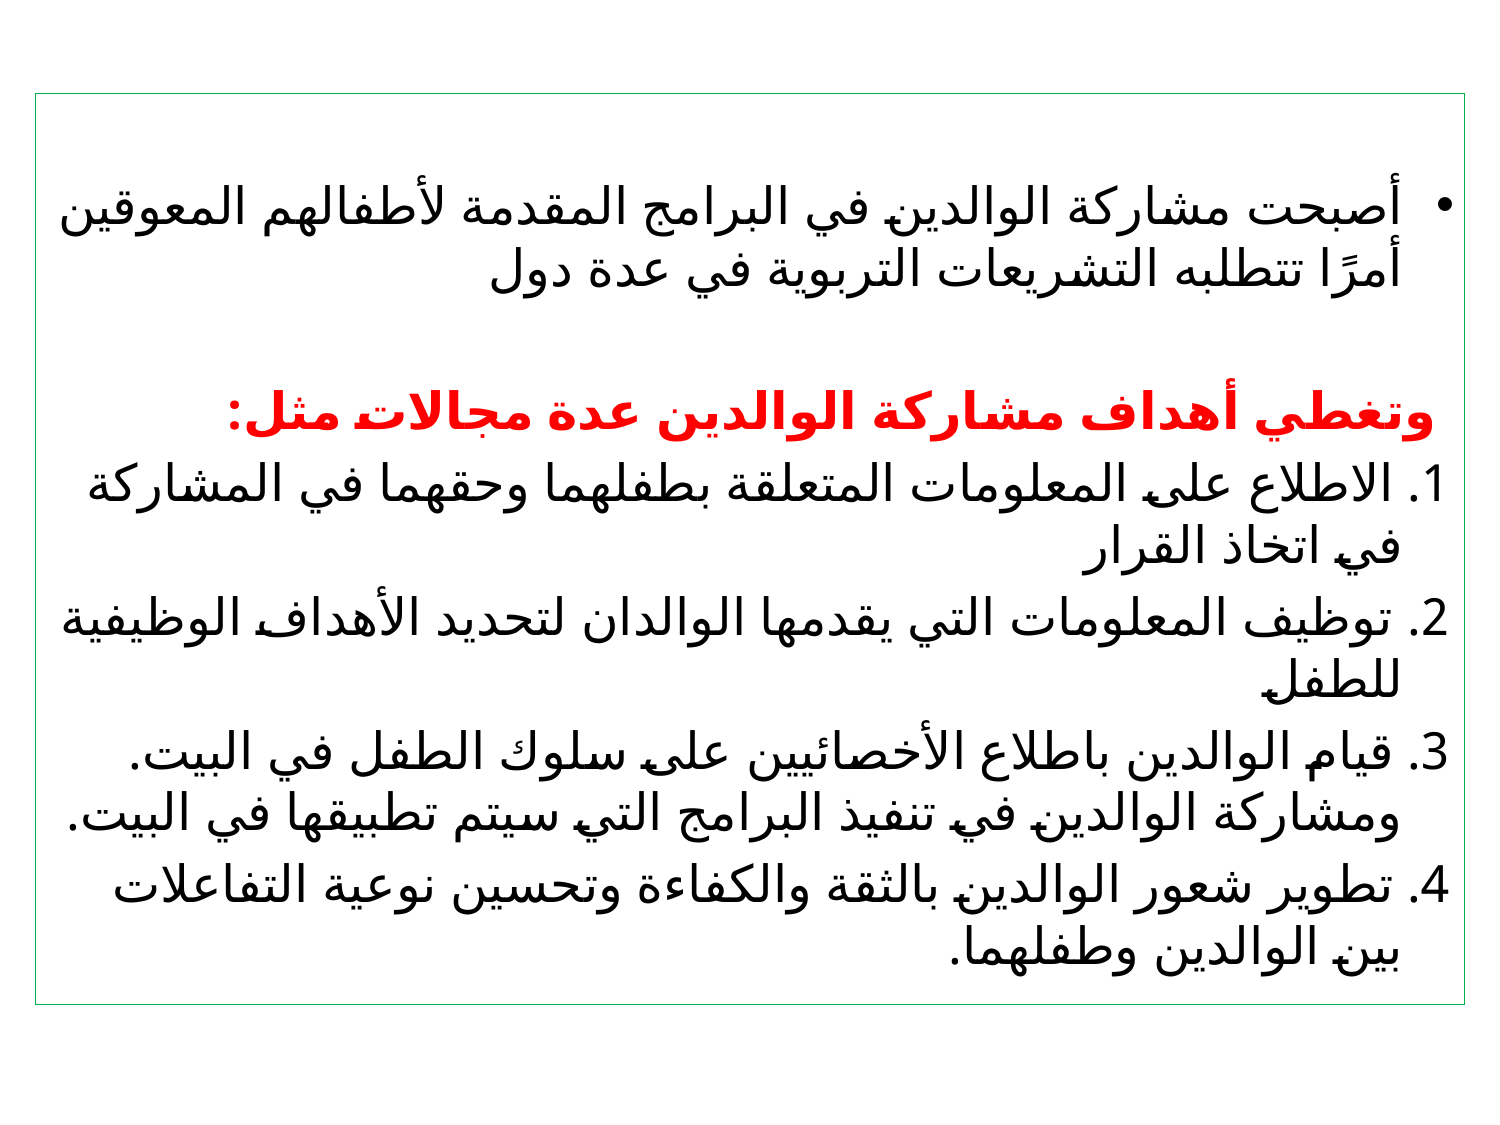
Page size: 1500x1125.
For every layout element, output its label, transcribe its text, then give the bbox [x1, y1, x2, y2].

list أصبحت مشاركة الوالدين في البرامج المقدمة لأطفالهم المعوقين أمرًا تتطلبه التشريعات التربوية في عدة دول وتغطي أهداف مشاركة الوالدين عدة مجالات مثل: 1. الاطلاع على المعلومات المتعلقة بطفلهما وحقهما في المشاركة في اتخاذ القرار 2. توظيف المعلومات التي يقدمها الوالدان لتحديد الأهداف الوظيفية للطفل 3. قيام الوالدين باطلاع الأخصائيين على سلوك الطفل في البيت. ومشاركة الوالدين في تنفيذ البرامج التي سيتم تطبيقها في البيت. 4. تطوير شعور الوالدين بالثقة والكفاءة وتحسين نوعية التفاعلات بين الوالدين وطفلهما. [35, 93, 1465, 1005]
